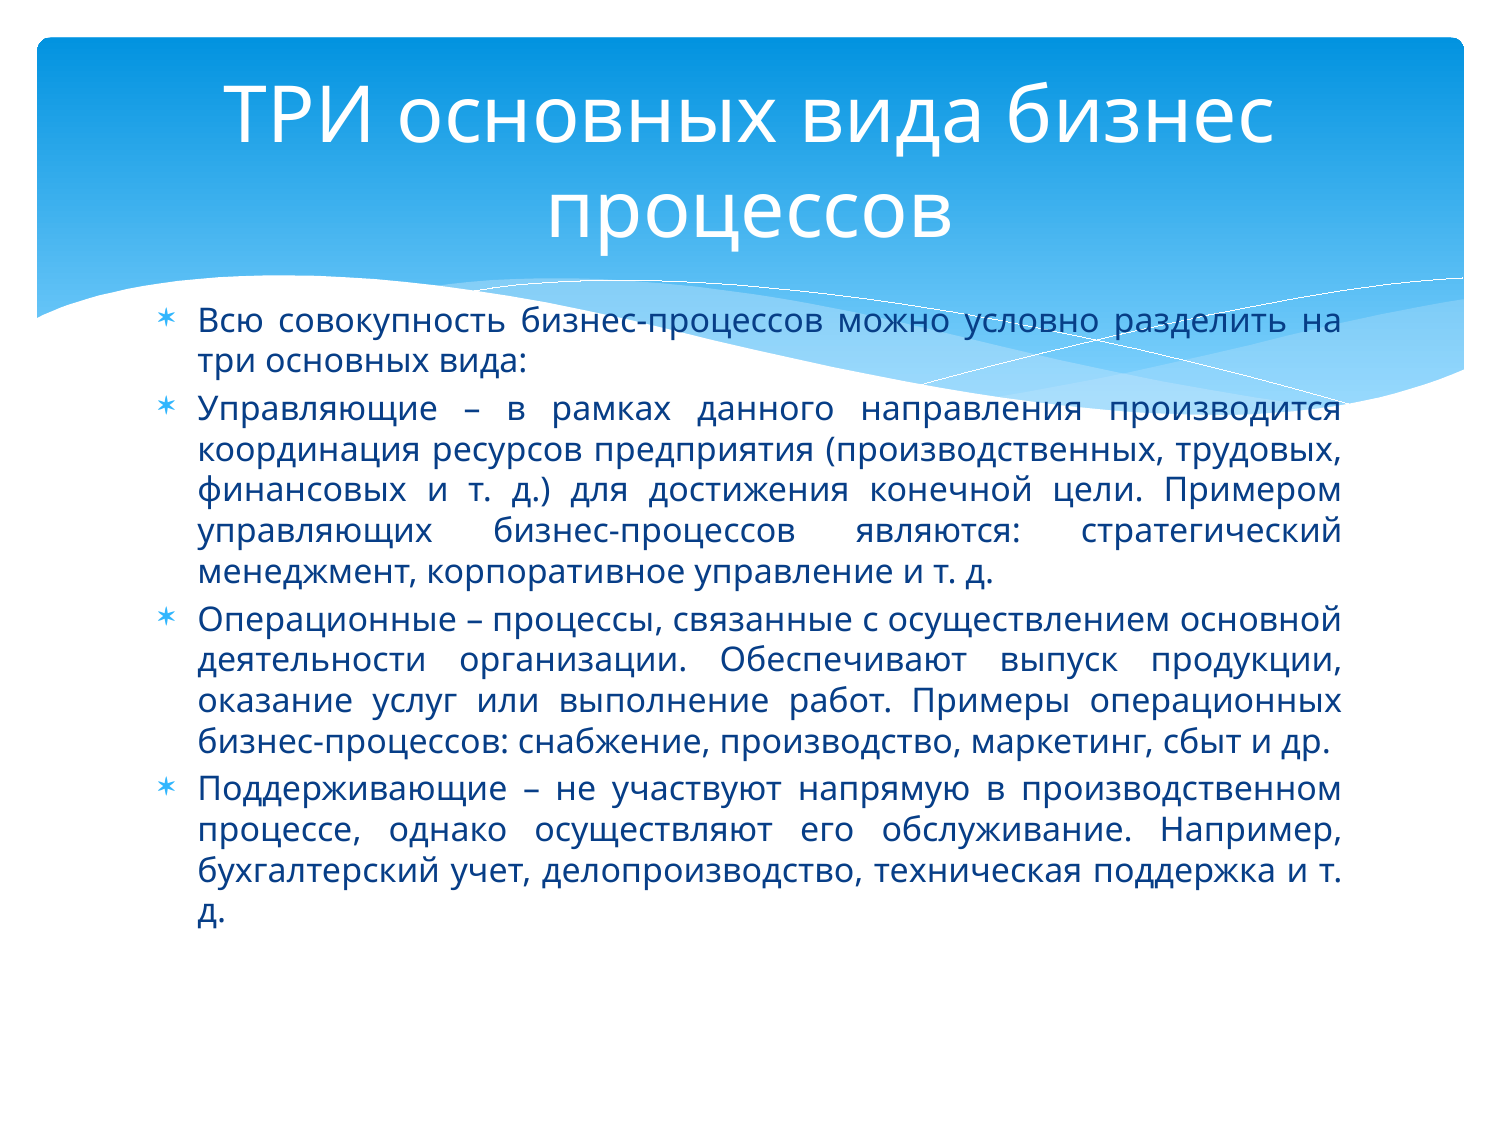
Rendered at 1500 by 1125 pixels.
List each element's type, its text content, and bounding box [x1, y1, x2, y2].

title ТРИ основных вида бизнес процессов [75, 55, 1425, 261]
list Всю совокупность бизнес-процессов можно условно разделить на три основных вида: Управляющие – в рамках данного направления производится координация ресурсов предприятия (производственных, трудовых, финансовых и т. д.) для достижения конечной цели. Примером управляющих бизнес-процессов являются: стратегический менеджмент, корпоративное управление и т. д. Операционные – процессы, связанные с осуществлением основной деятельности организации. Обеспечивают выпуск продукции, оказание услуг или выполнение работ. Примеры операционных бизнес-процессов: снабжение, производство, маркетинг, сбыт и др. Поддерживающие – не участвуют напрямую в производственном процессе, однако осуществляют его обслуживание. Например, бухгалтерский учет, делопроизводство, техническая поддержка и т. д. [143, 290, 1359, 1005]
